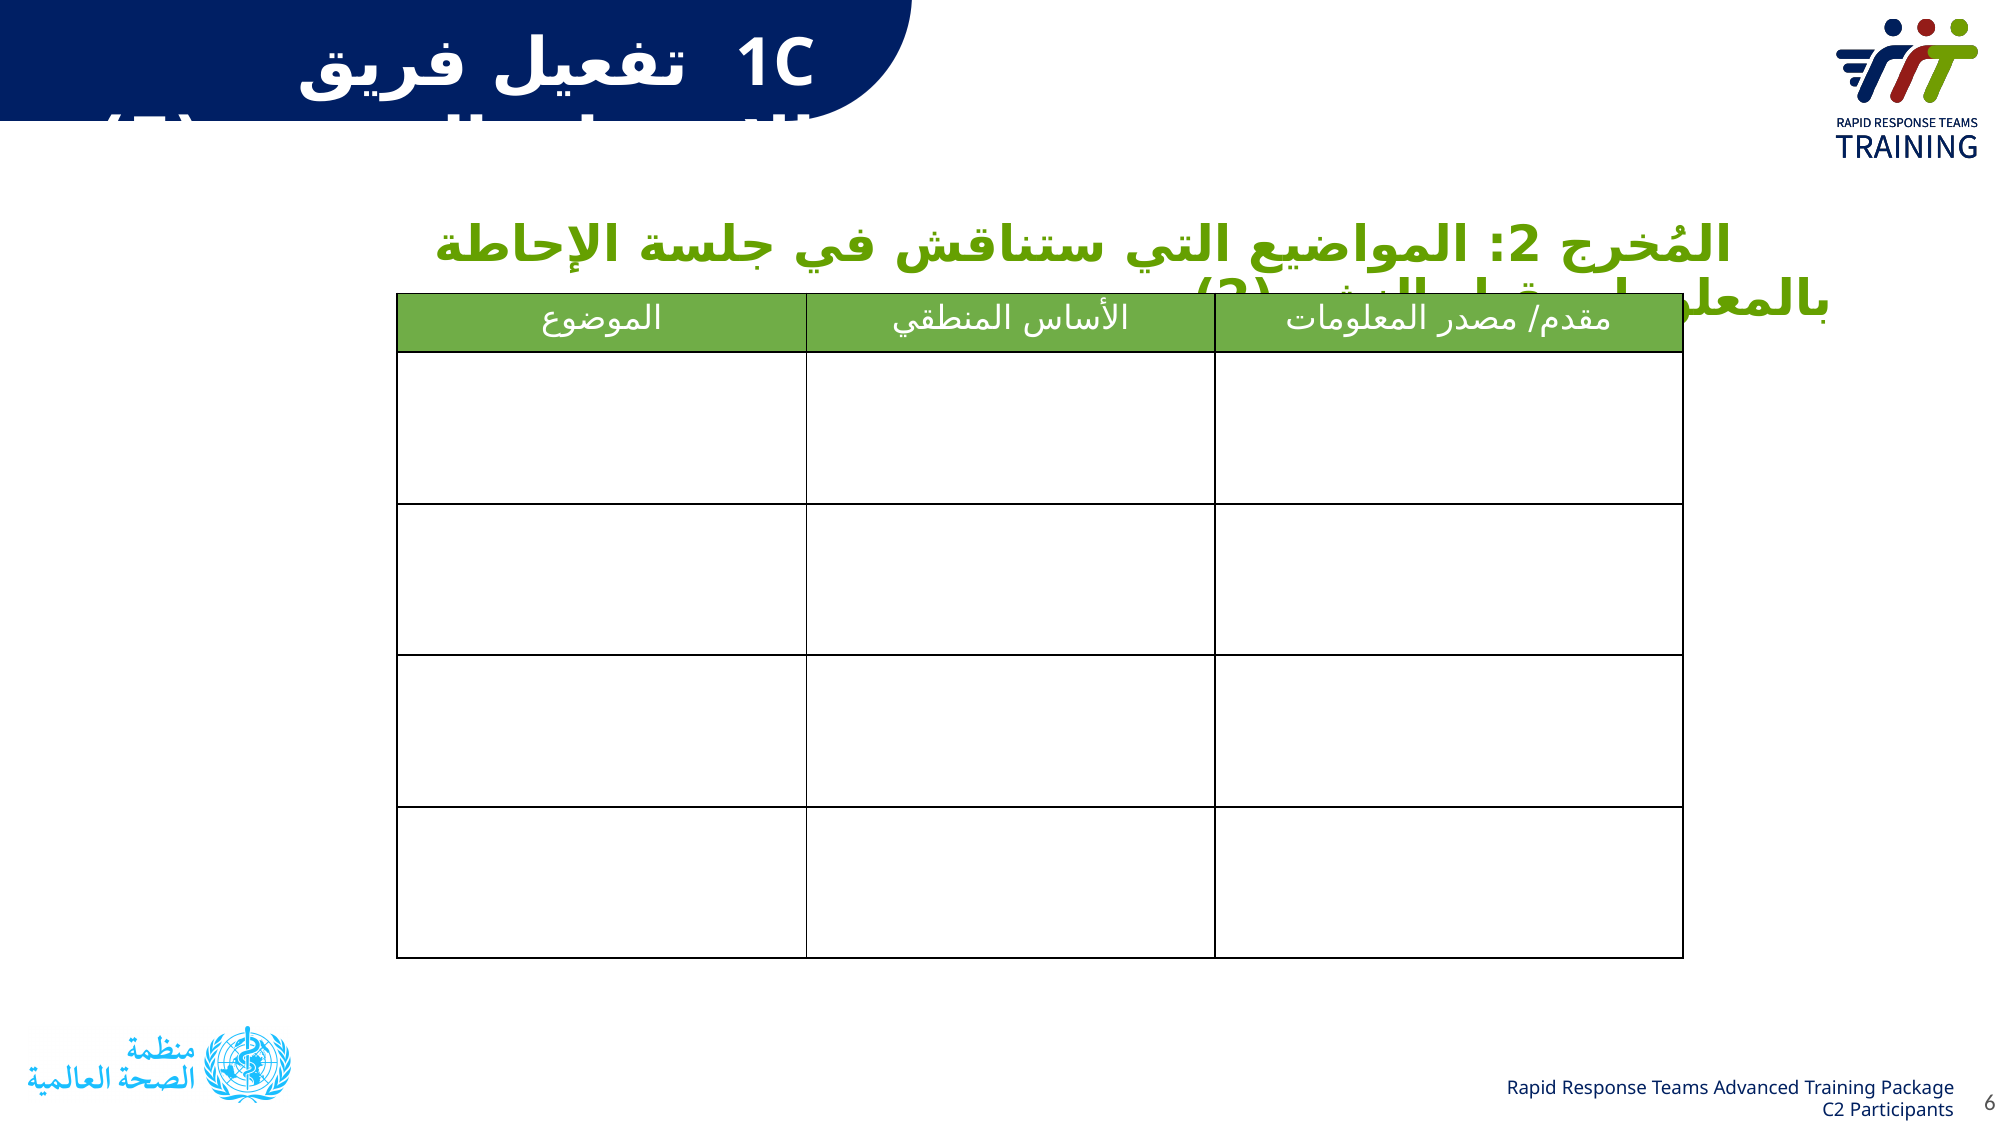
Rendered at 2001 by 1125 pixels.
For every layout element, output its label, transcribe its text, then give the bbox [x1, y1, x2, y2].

table_cell [398, 656, 806, 806]
table_header مقدم/ مصدر المعلومات [1216, 294, 1682, 351]
list المُخرج 2: المواضيع التي ستناقش في جلسة الإحاطة بالمعلومات قبل النشر (2) [204, 210, 1841, 975]
picture [0, 0, 912, 121]
table_cell [398, 353, 806, 503]
table_cell [1216, 505, 1682, 654]
table_header الموضوع [398, 294, 806, 351]
table_cell [807, 505, 1214, 654]
picture [28, 1026, 291, 1103]
table_cell [807, 656, 1214, 806]
table_cell [807, 808, 1214, 957]
table_cell [807, 353, 1214, 503]
table_cell [1216, 808, 1682, 957]
table_cell [398, 505, 806, 654]
table_cell [1216, 353, 1682, 503]
picture [1835, 19, 1978, 167]
table_cell [1216, 656, 1682, 806]
table_cell [398, 808, 806, 957]
text_box 1C تفعيل فريق الاستجابة السريعة (5) [0, 11, 824, 187]
table_header الأساس المنطقي [807, 294, 1214, 351]
